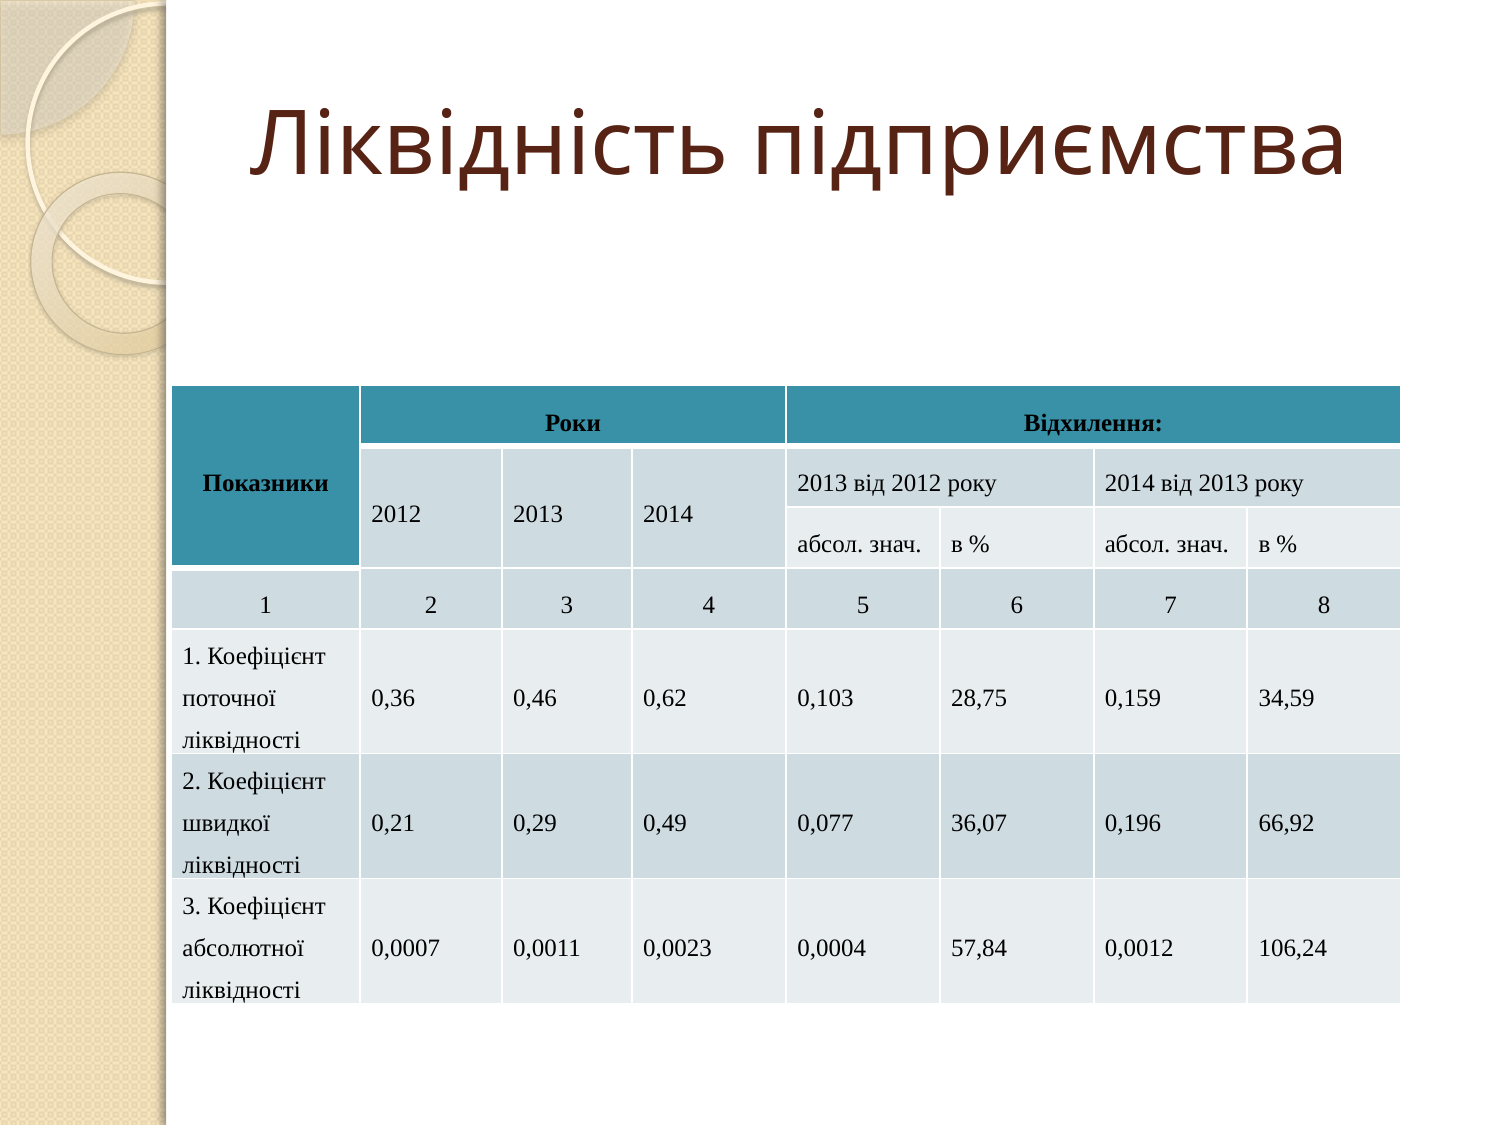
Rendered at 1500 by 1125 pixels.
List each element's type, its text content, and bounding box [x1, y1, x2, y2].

table_cell 2 [361, 569, 501, 628]
table_cell 0,077 [787, 754, 939, 878]
table_cell 0,0023 [633, 879, 785, 1003]
table_cell 0,159 [1095, 630, 1246, 753]
table_cell 1 [172, 571, 359, 628]
table_cell 0,36 [361, 630, 501, 753]
table_cell в % [941, 508, 1093, 567]
table_cell 0,49 [633, 754, 785, 878]
table_cell 2012 [361, 449, 501, 567]
table_cell 8 [1248, 569, 1400, 628]
table_cell 0,0011 [503, 879, 631, 1003]
table_cell 3. Коефіцієнт абсолютної ліквідності [172, 879, 359, 1003]
table_cell 0,0012 [1095, 879, 1246, 1003]
table_cell 3 [503, 569, 631, 628]
table_cell 2014 [633, 449, 785, 567]
table_cell 0,0004 [787, 879, 939, 1003]
table_cell 0,196 [1095, 754, 1246, 878]
table_cell 7 [1095, 569, 1246, 628]
table_cell 34,59 [1248, 630, 1400, 753]
table_cell 2. Коефіцієнт швидкої ліквідності [172, 754, 359, 878]
table_cell 4 [633, 569, 785, 628]
table_cell 0,62 [633, 630, 785, 753]
table_cell в % [1248, 508, 1400, 567]
table_cell 2013 [503, 449, 631, 567]
table_cell 106,24 [1248, 879, 1400, 1003]
table_cell 0,0007 [361, 879, 501, 1003]
table_cell 66,92 [1248, 754, 1400, 878]
table_cell 0,29 [503, 754, 631, 878]
table_cell 0,46 [503, 630, 631, 753]
table_cell 0,103 [787, 630, 939, 753]
table_cell 1. Коефіцієнт поточної ліквідності [172, 630, 359, 753]
table_cell 28,75 [941, 630, 1093, 753]
table_cell 57,84 [941, 879, 1093, 1003]
table_header Роки [361, 386, 785, 443]
table_cell 6 [941, 569, 1093, 628]
table_cell абсол. знач. [787, 508, 939, 567]
table_header Відхилення: [787, 386, 1400, 443]
table_cell 36,07 [941, 754, 1093, 878]
title Ліквідність підприємства [235, 45, 1466, 233]
table_header Показники [172, 386, 359, 565]
table_cell 0,21 [361, 754, 501, 878]
table_cell 5 [787, 569, 939, 628]
table_cell 2014 від 2013 року [1095, 449, 1400, 506]
table_cell абсол. знач. [1095, 508, 1246, 567]
table_cell 2013 від 2012 року [787, 449, 1093, 506]
